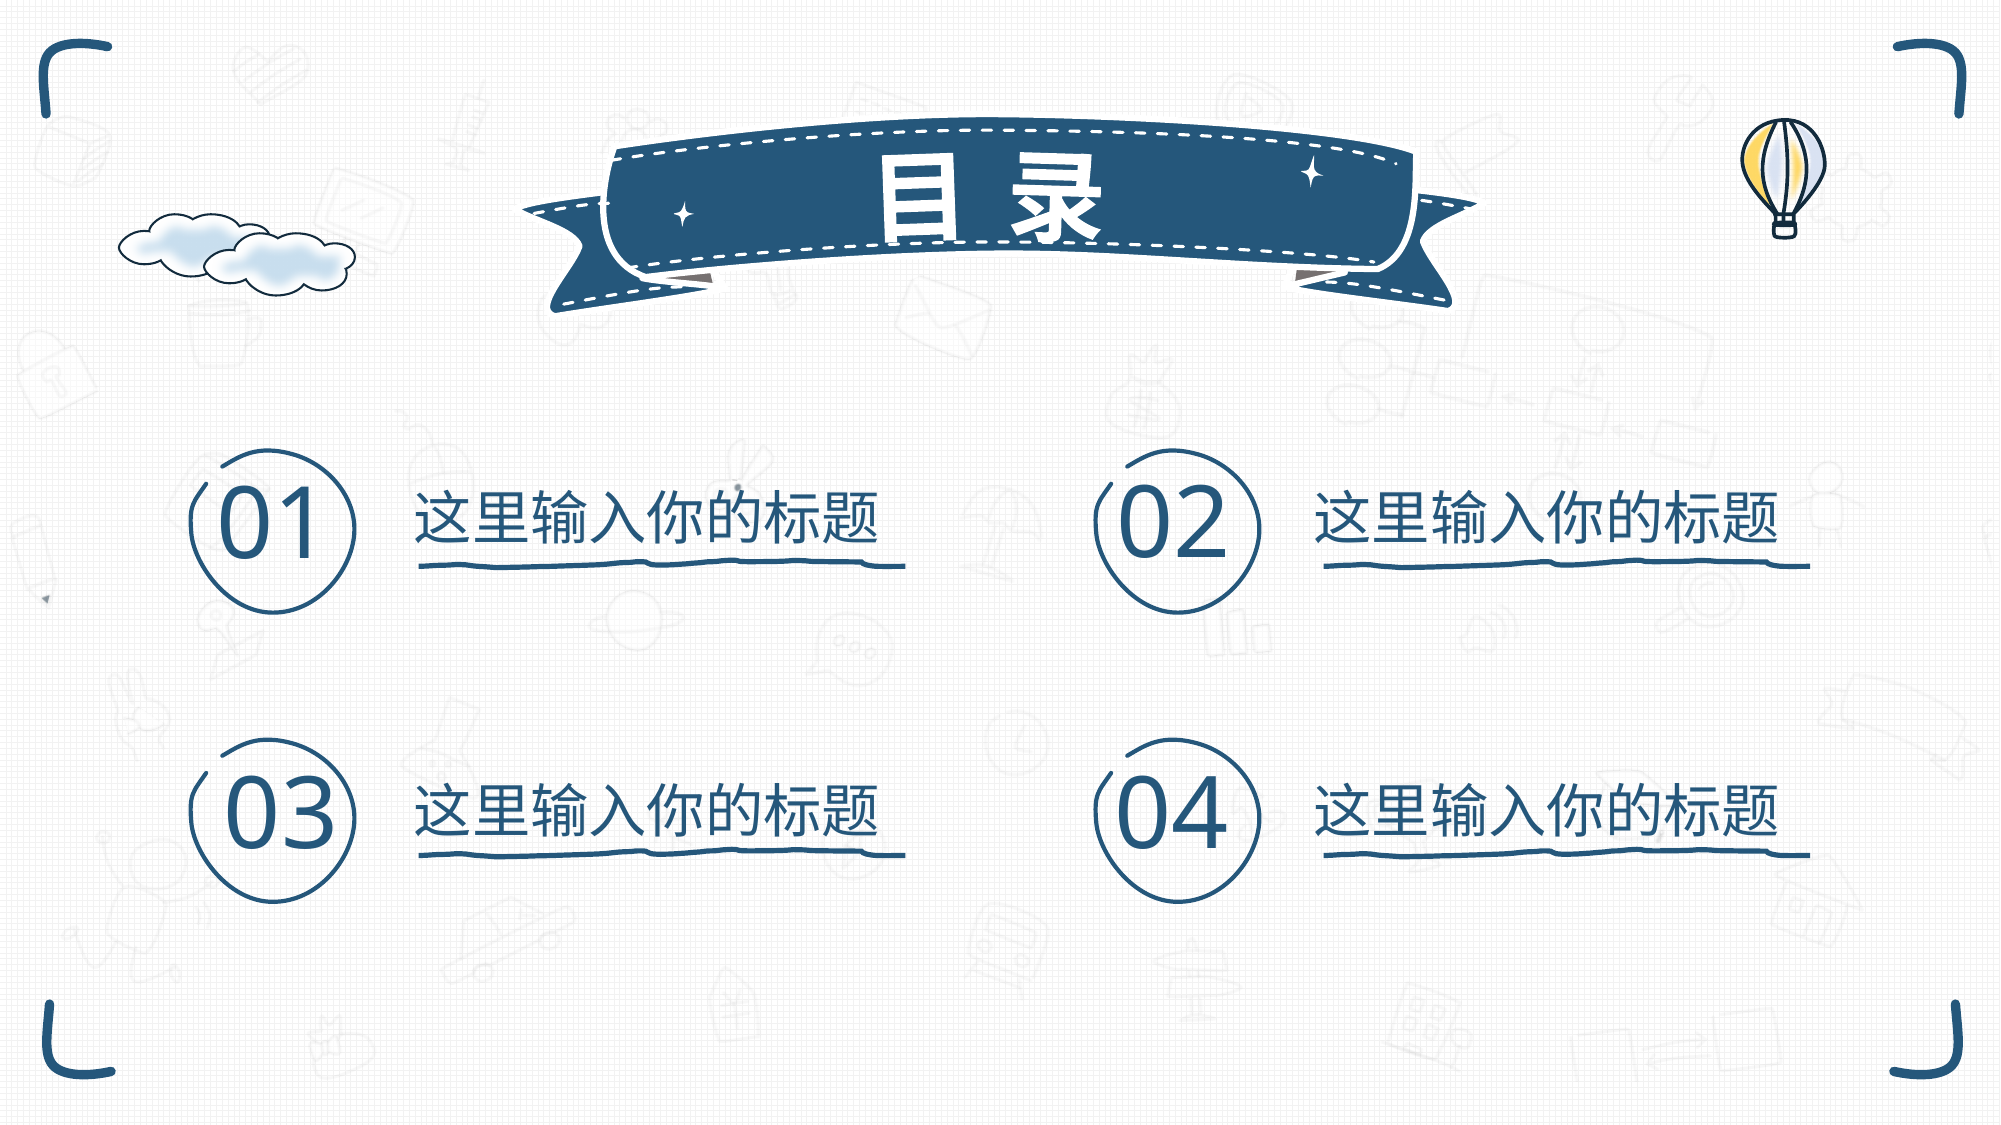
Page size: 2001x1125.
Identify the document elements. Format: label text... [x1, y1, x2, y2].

list 这里输入你的标题 [399, 774, 1022, 940]
list 这里输入你的标题 [399, 481, 1022, 647]
list 这里输入你的标题 [1299, 774, 1922, 940]
list 这里输入你的标题 [1299, 481, 1922, 647]
